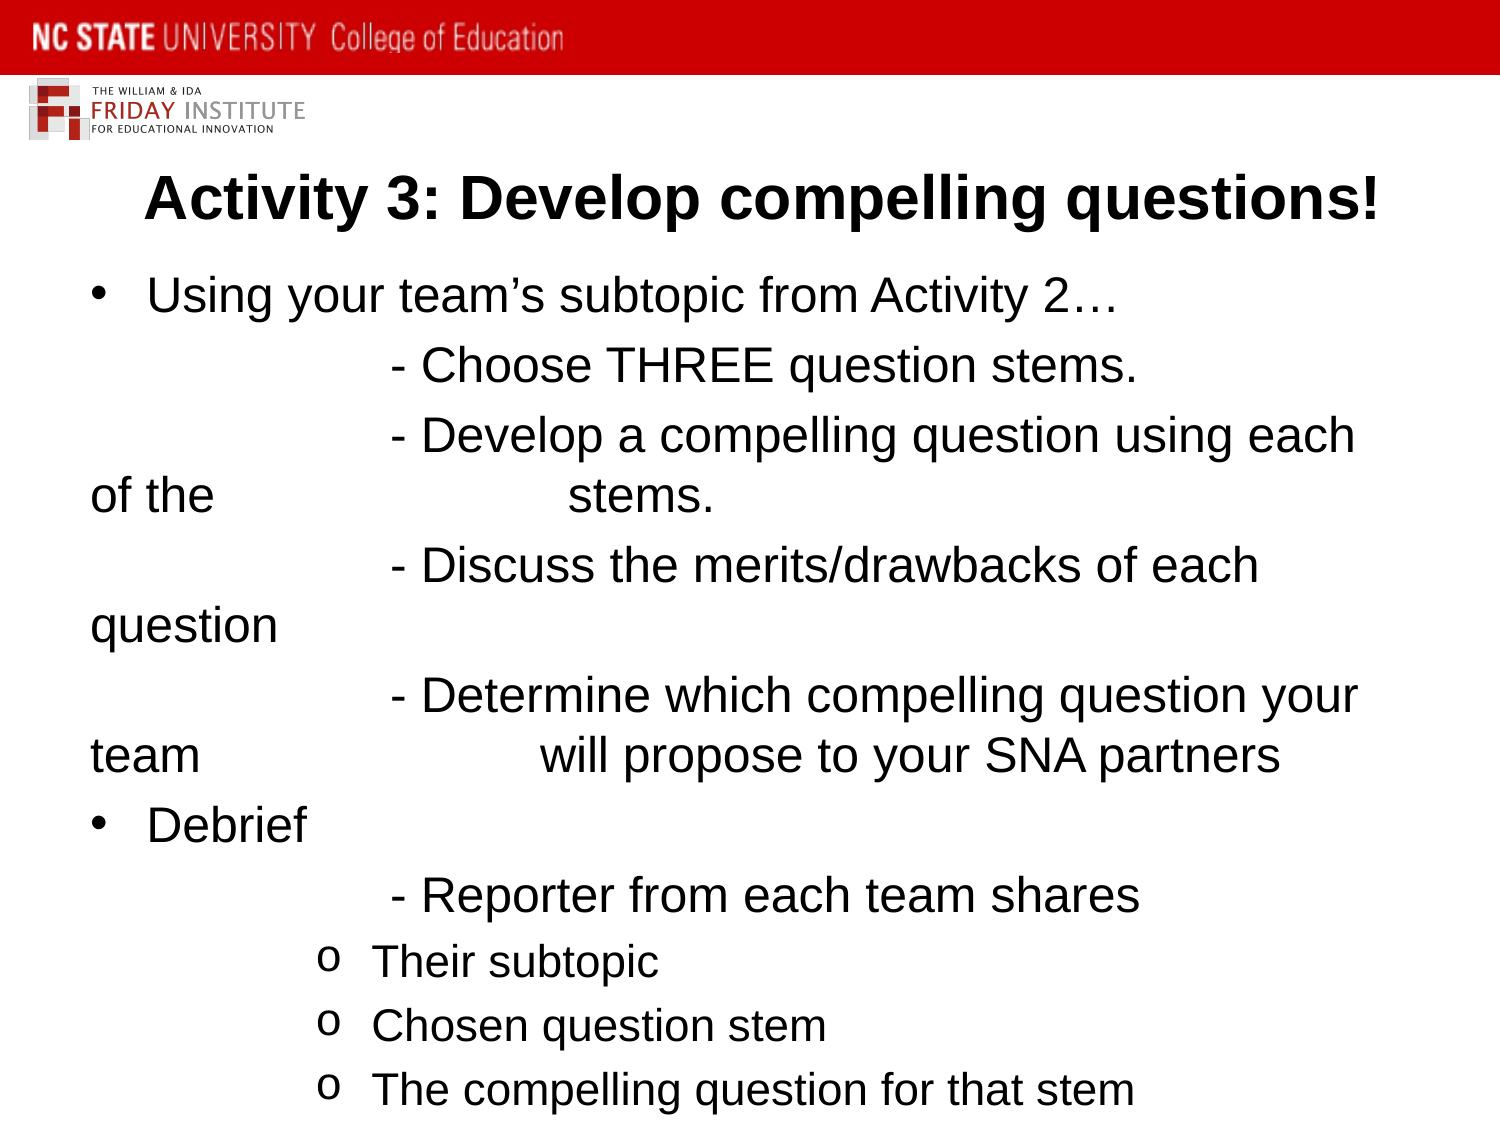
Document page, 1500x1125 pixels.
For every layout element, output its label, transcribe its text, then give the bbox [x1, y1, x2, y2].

text_box Using your team’s subtopic from Activity 2… - Choose THREE question stems. - Develop a compelling question using each of the stems. - Discuss the merits/drawbacks of each question - Determine which compelling question your team will propose to your SNA partners Debrief - Reporter from each team shares Their subtopic Chosen question stem The compelling question for that stem [74, 254, 1425, 1099]
picture [0, 0, 1500, 145]
title Activity 3: Develop compelling questions! [86, 139, 1441, 251]
